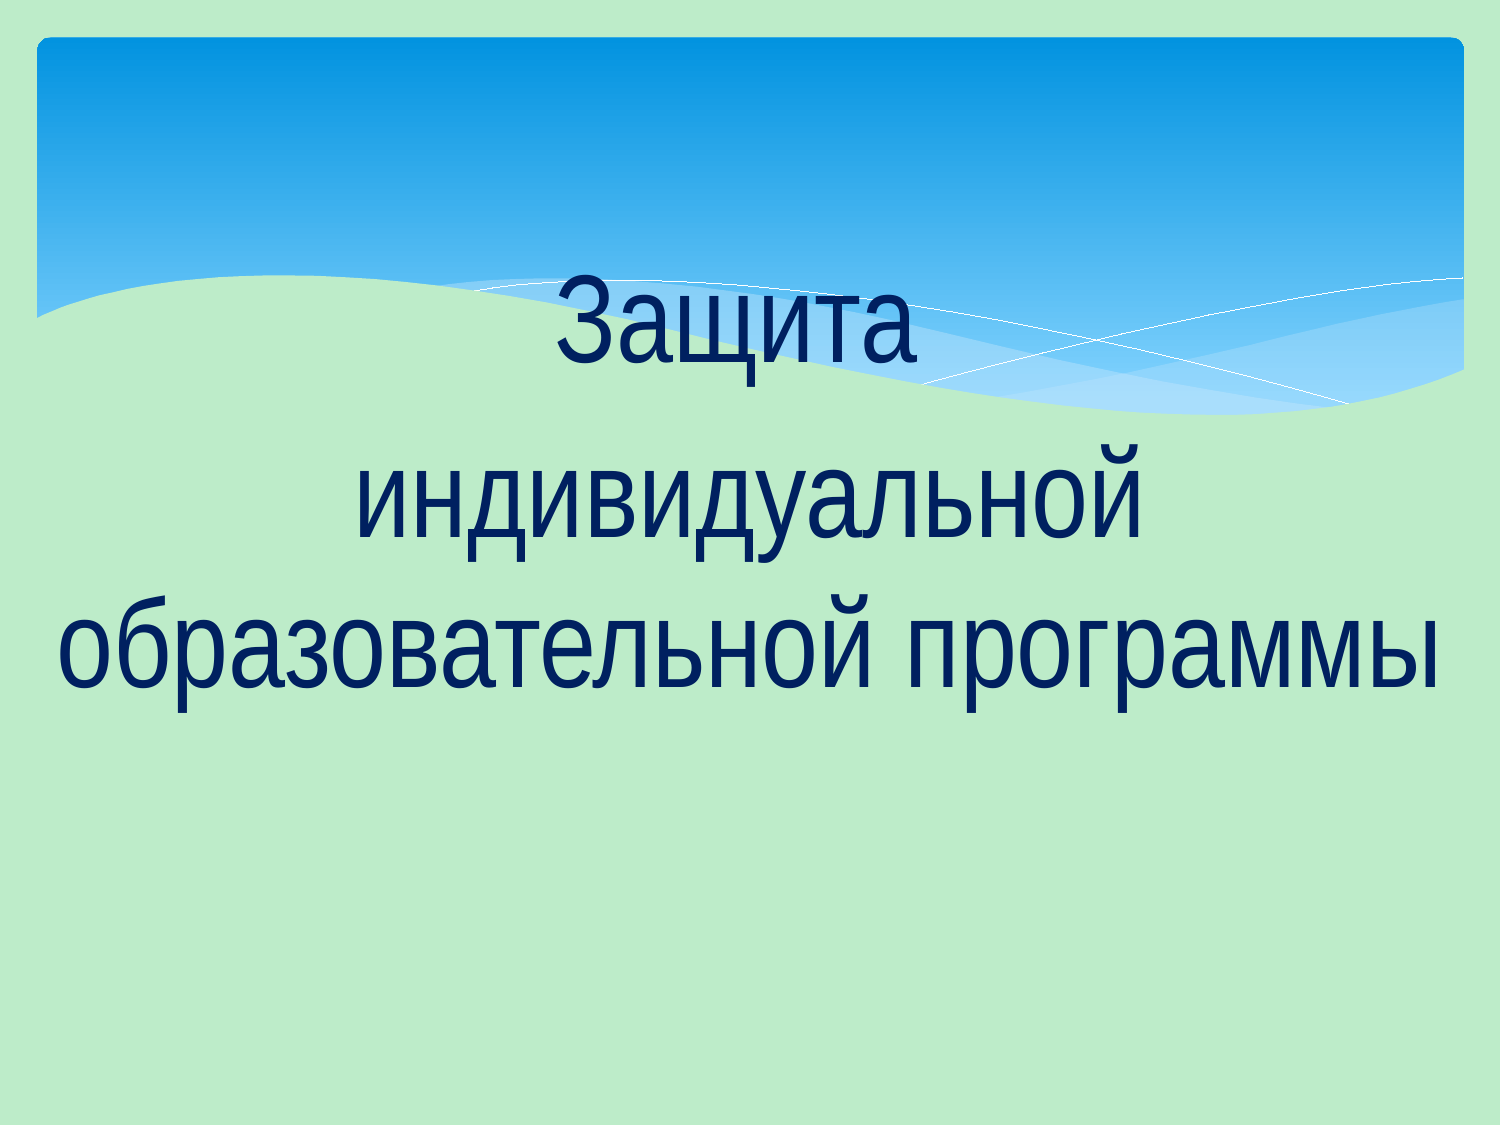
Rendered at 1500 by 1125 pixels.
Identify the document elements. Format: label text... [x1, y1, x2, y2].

list Защита индивидуальной образовательной программы [41, 54, 1459, 1094]
